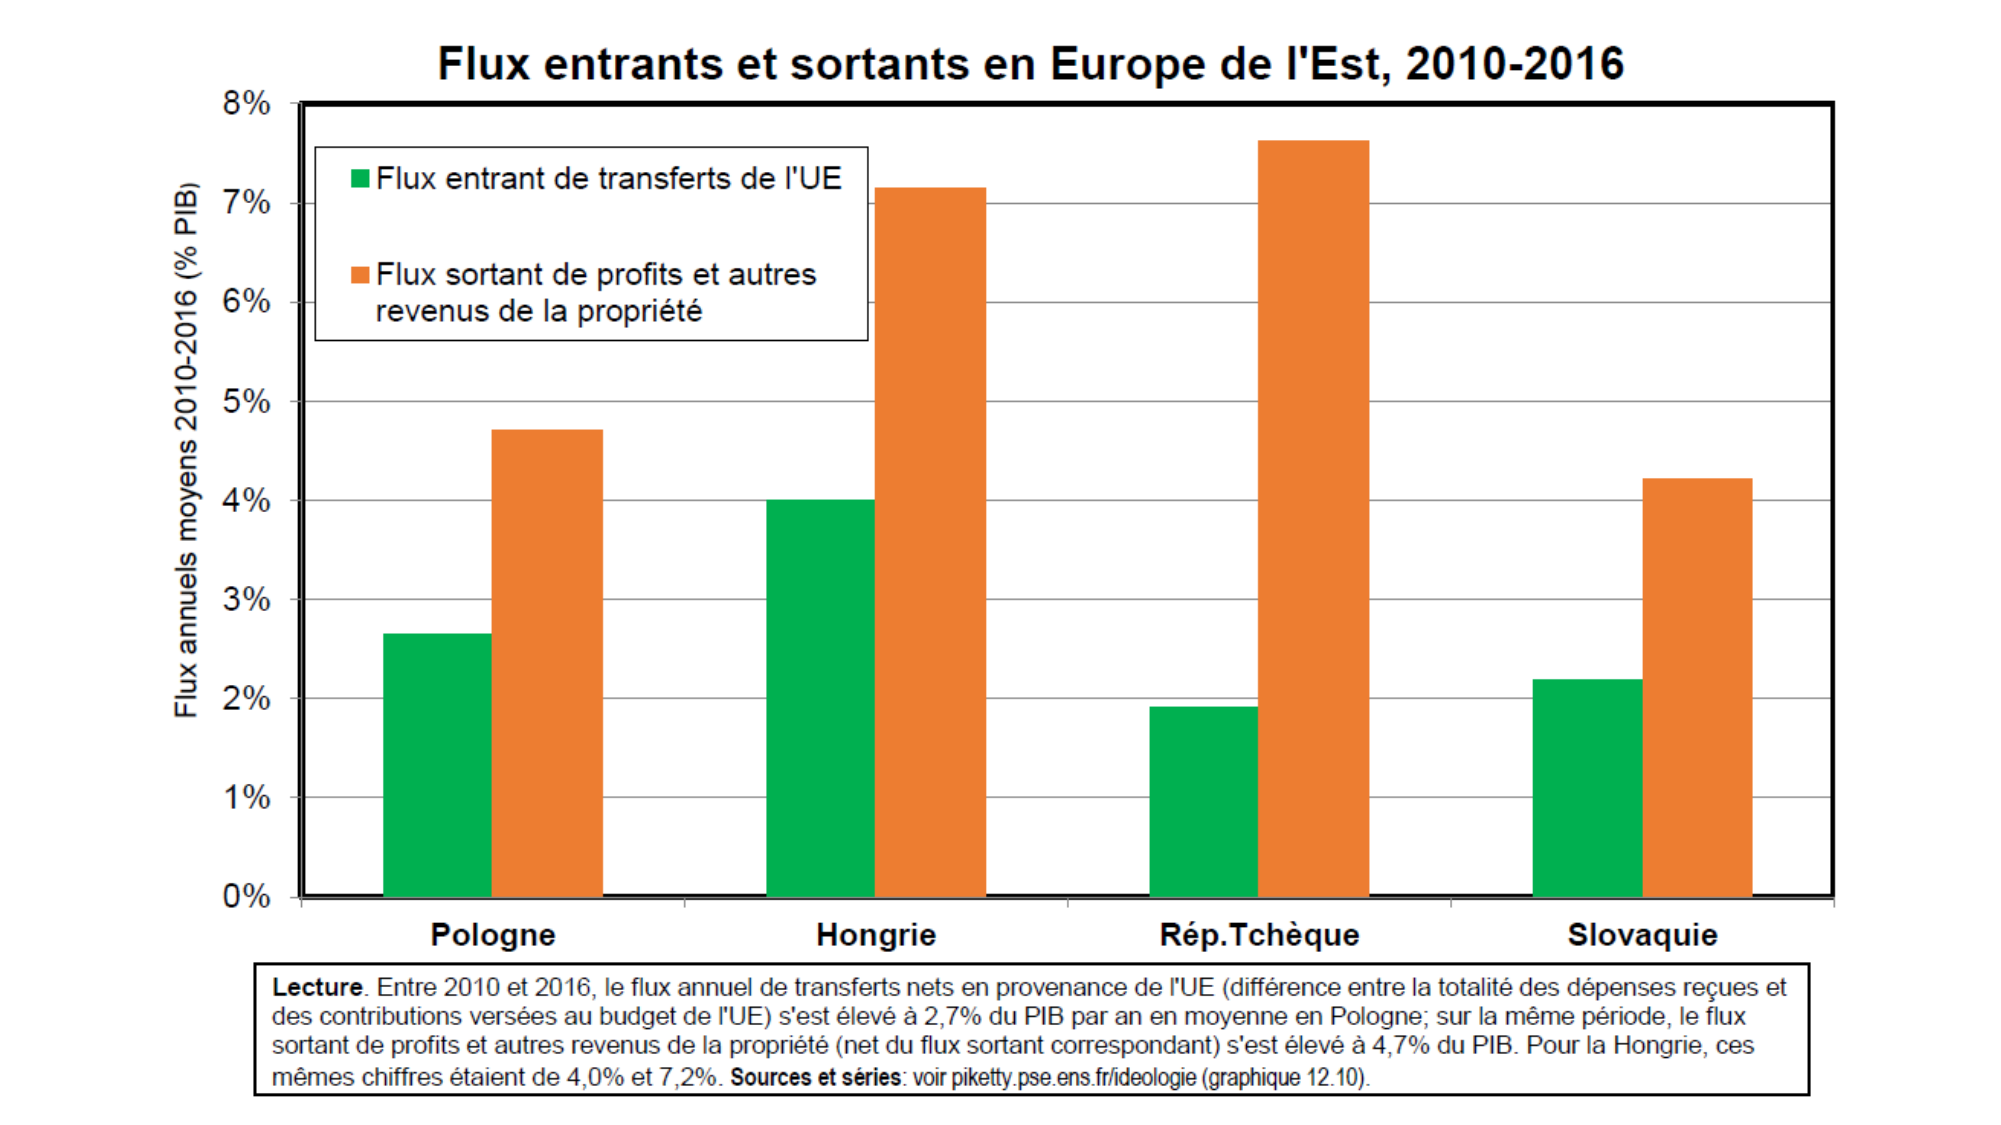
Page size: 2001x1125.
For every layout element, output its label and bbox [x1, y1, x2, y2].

picture [127, 0, 1873, 1125]
